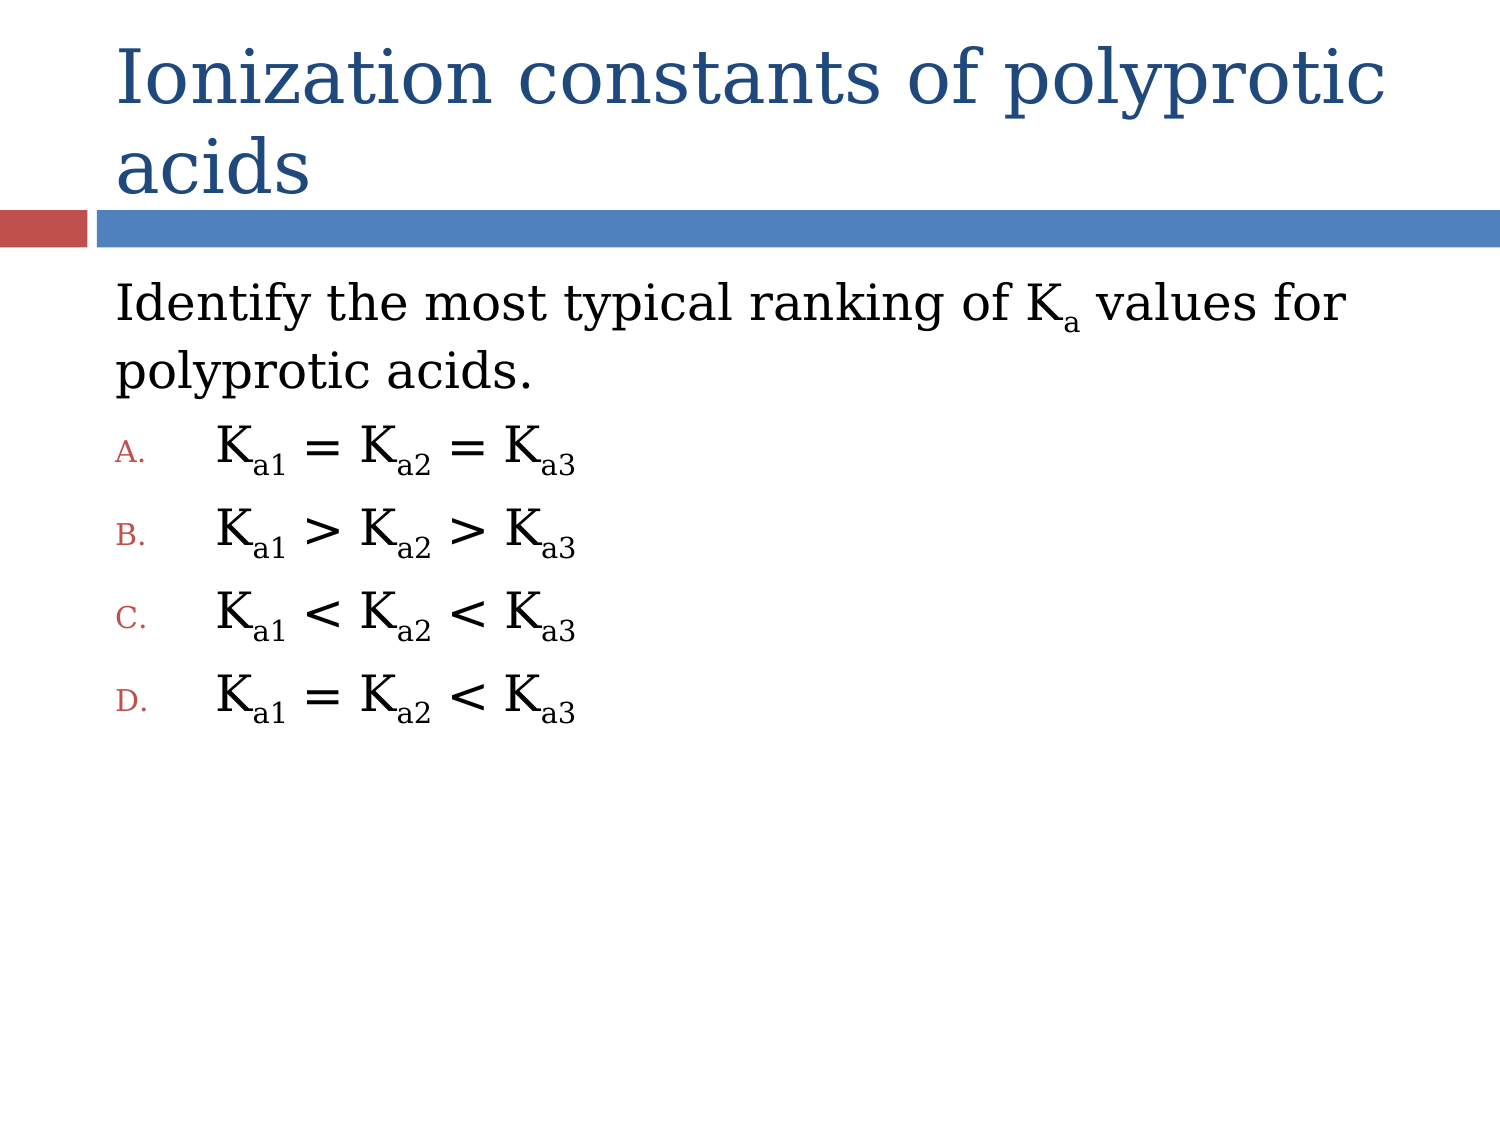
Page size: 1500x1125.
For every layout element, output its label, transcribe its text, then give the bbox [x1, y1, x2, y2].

list Identify the most typical ranking of Ka values for polyprotic acids. Ka1 = Ka2 = Ka3 Ka1 > Ka2 > Ka3 Ka1 < Ka2 < Ka3 Ka1 = Ka2 < Ka3 [100, 262, 1438, 1000]
title Ionization constants of polyprotic acids [100, 37, 1438, 200]
